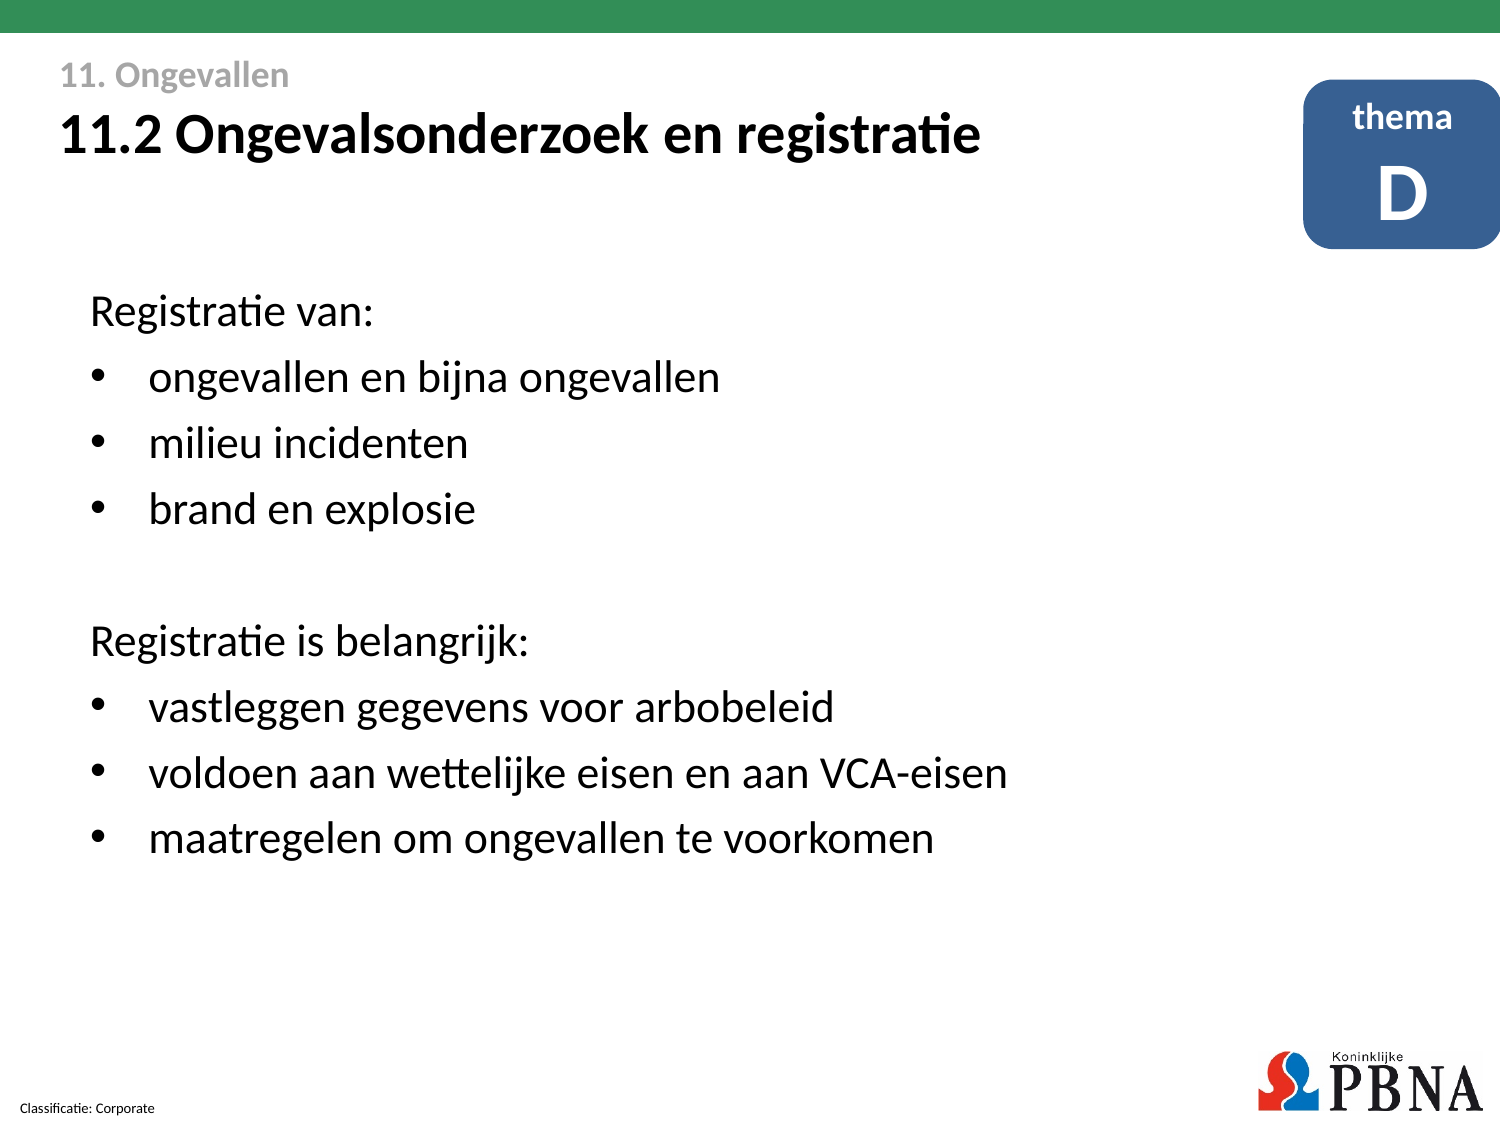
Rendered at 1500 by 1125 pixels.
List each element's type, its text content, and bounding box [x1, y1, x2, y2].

title 11. Ongevallen 11.2 Ongevalsonderzoek en registratie [43, 42, 1394, 231]
list Registratie van: ongevallen en bijna ongevallen milieu incidenten brand en explosie Registratie is belangrijk: vastleggen gegevens voor arbobeleid voldoen aan wettelijke eisen en aan VCA-eisen maatregelen om ongevallen te voorkomen [75, 262, 1425, 1005]
text_box [0, 0, 1500, 33]
picture [1257, 1051, 1483, 1112]
text_box thema D [1303, 79, 1500, 250]
